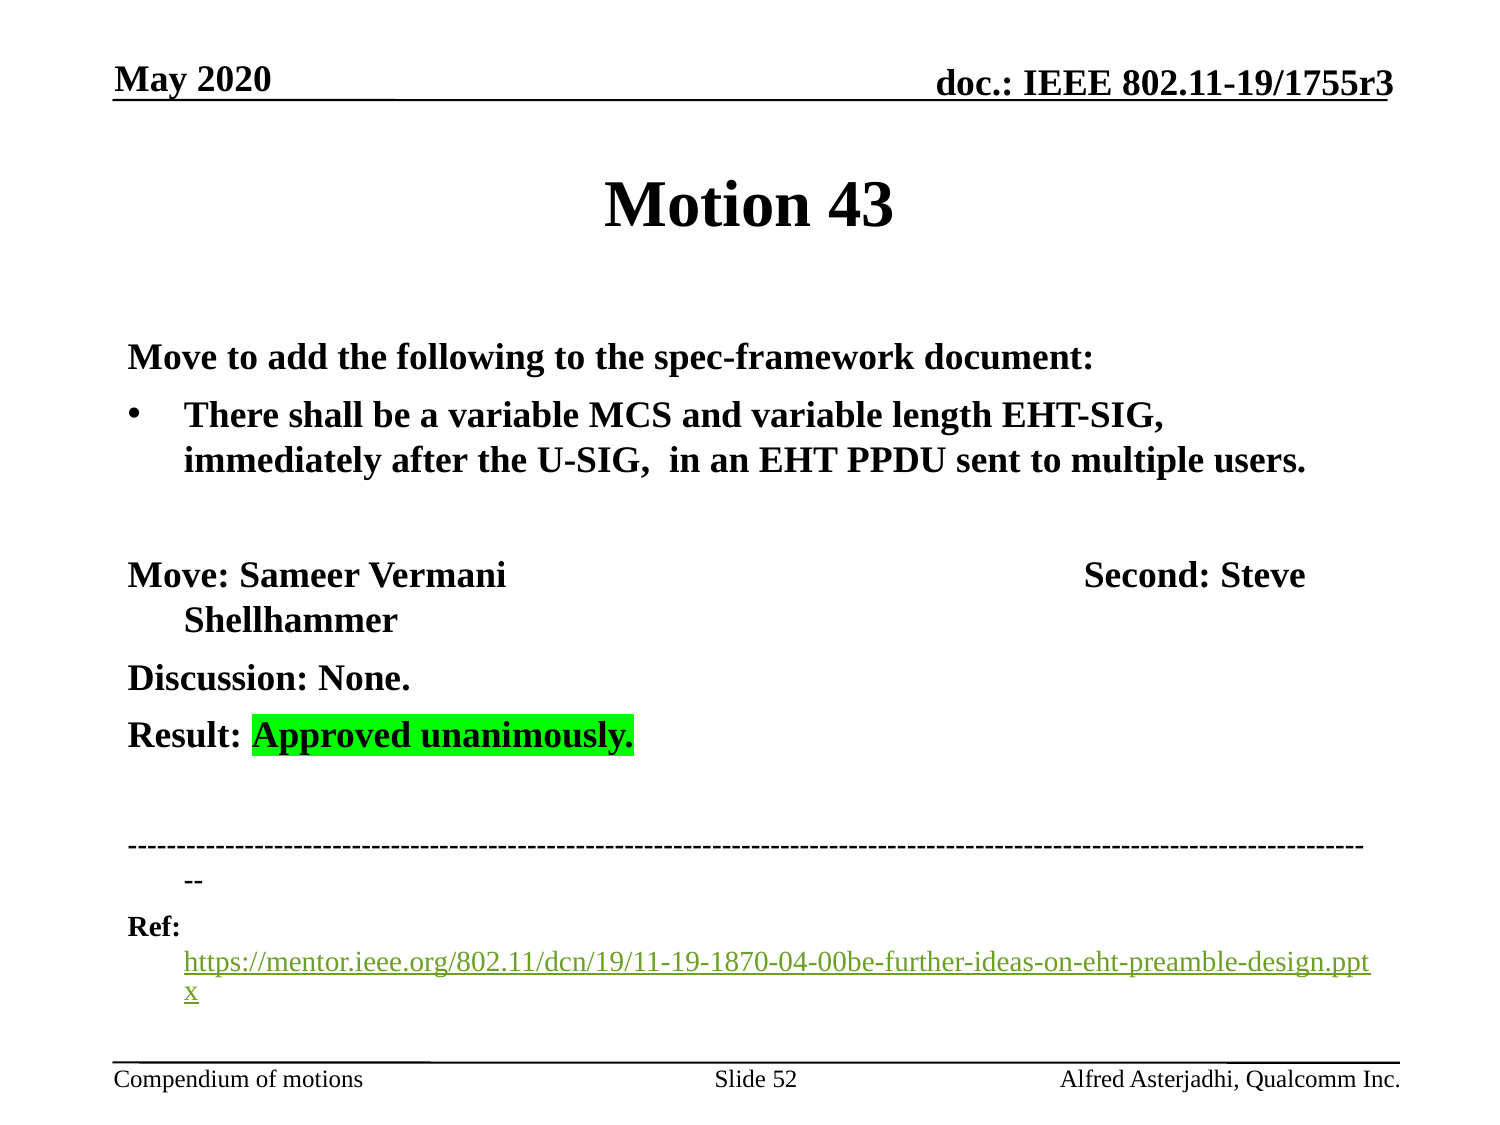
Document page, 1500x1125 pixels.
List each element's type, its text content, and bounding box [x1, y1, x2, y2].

list Move to add the following to the spec-framework document: There shall be a variable MCS and variable length EHT-SIG, immediately after the U-SIG, in an EHT PPDU sent to multiple users. Move: Sameer Vermani Second: Steve Shellhammer Discussion: None. Result: Approved unanimously. --------------------------------------------------------------------------------------------------------------------------------- Ref: https://mentor.ieee.org/802.11/dcn/19/11-19-1870-04-00be-further-ideas-on-eht-preamble-design.pptx [112, 324, 1388, 1063]
title Motion 43 [112, 112, 1388, 288]
slide_number Slide 52 [712, 1061, 800, 1123]
footer Alfred Asterjadhi, Qualcomm Inc. [878, 1061, 1402, 1093]
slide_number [114, 54, 423, 100]
